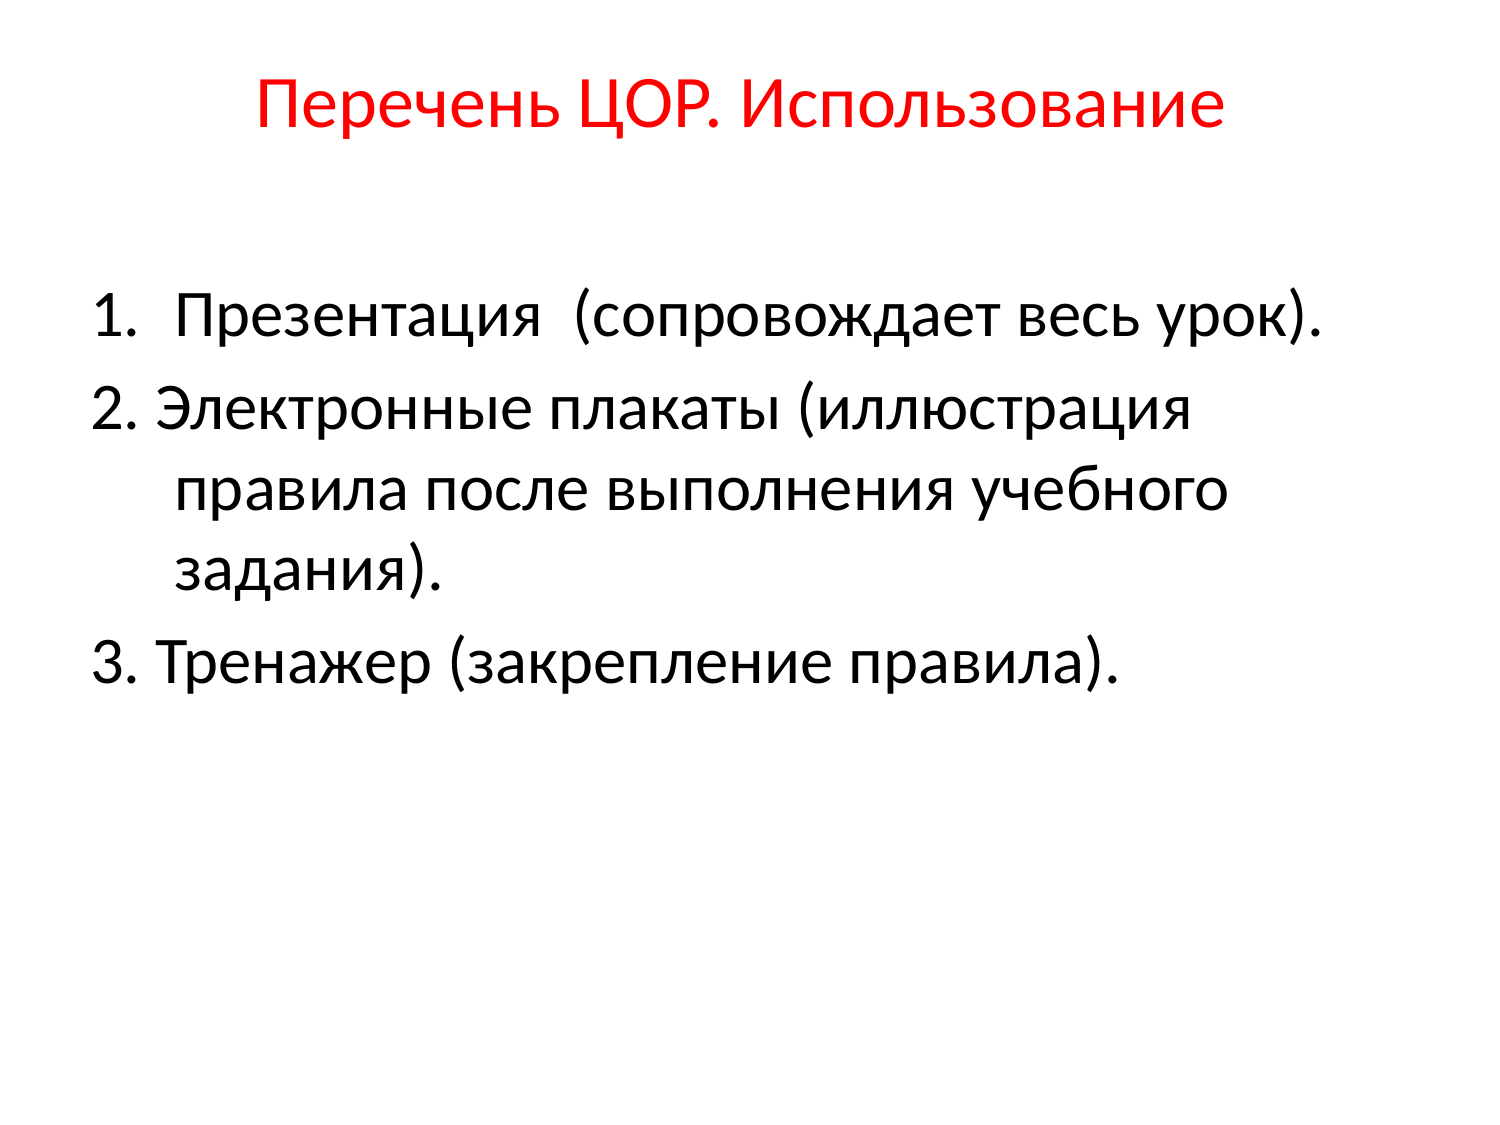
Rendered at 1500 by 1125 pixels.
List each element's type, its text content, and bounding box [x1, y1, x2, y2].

list Презентация (сопровождает весь урок). 2. Электронные плакаты (иллюстрация правила после выполнения учебного задания). 3. Тренажер (закрепление правила). [75, 262, 1425, 1005]
title Перечень ЦОР. Использование [75, 45, 1425, 150]
